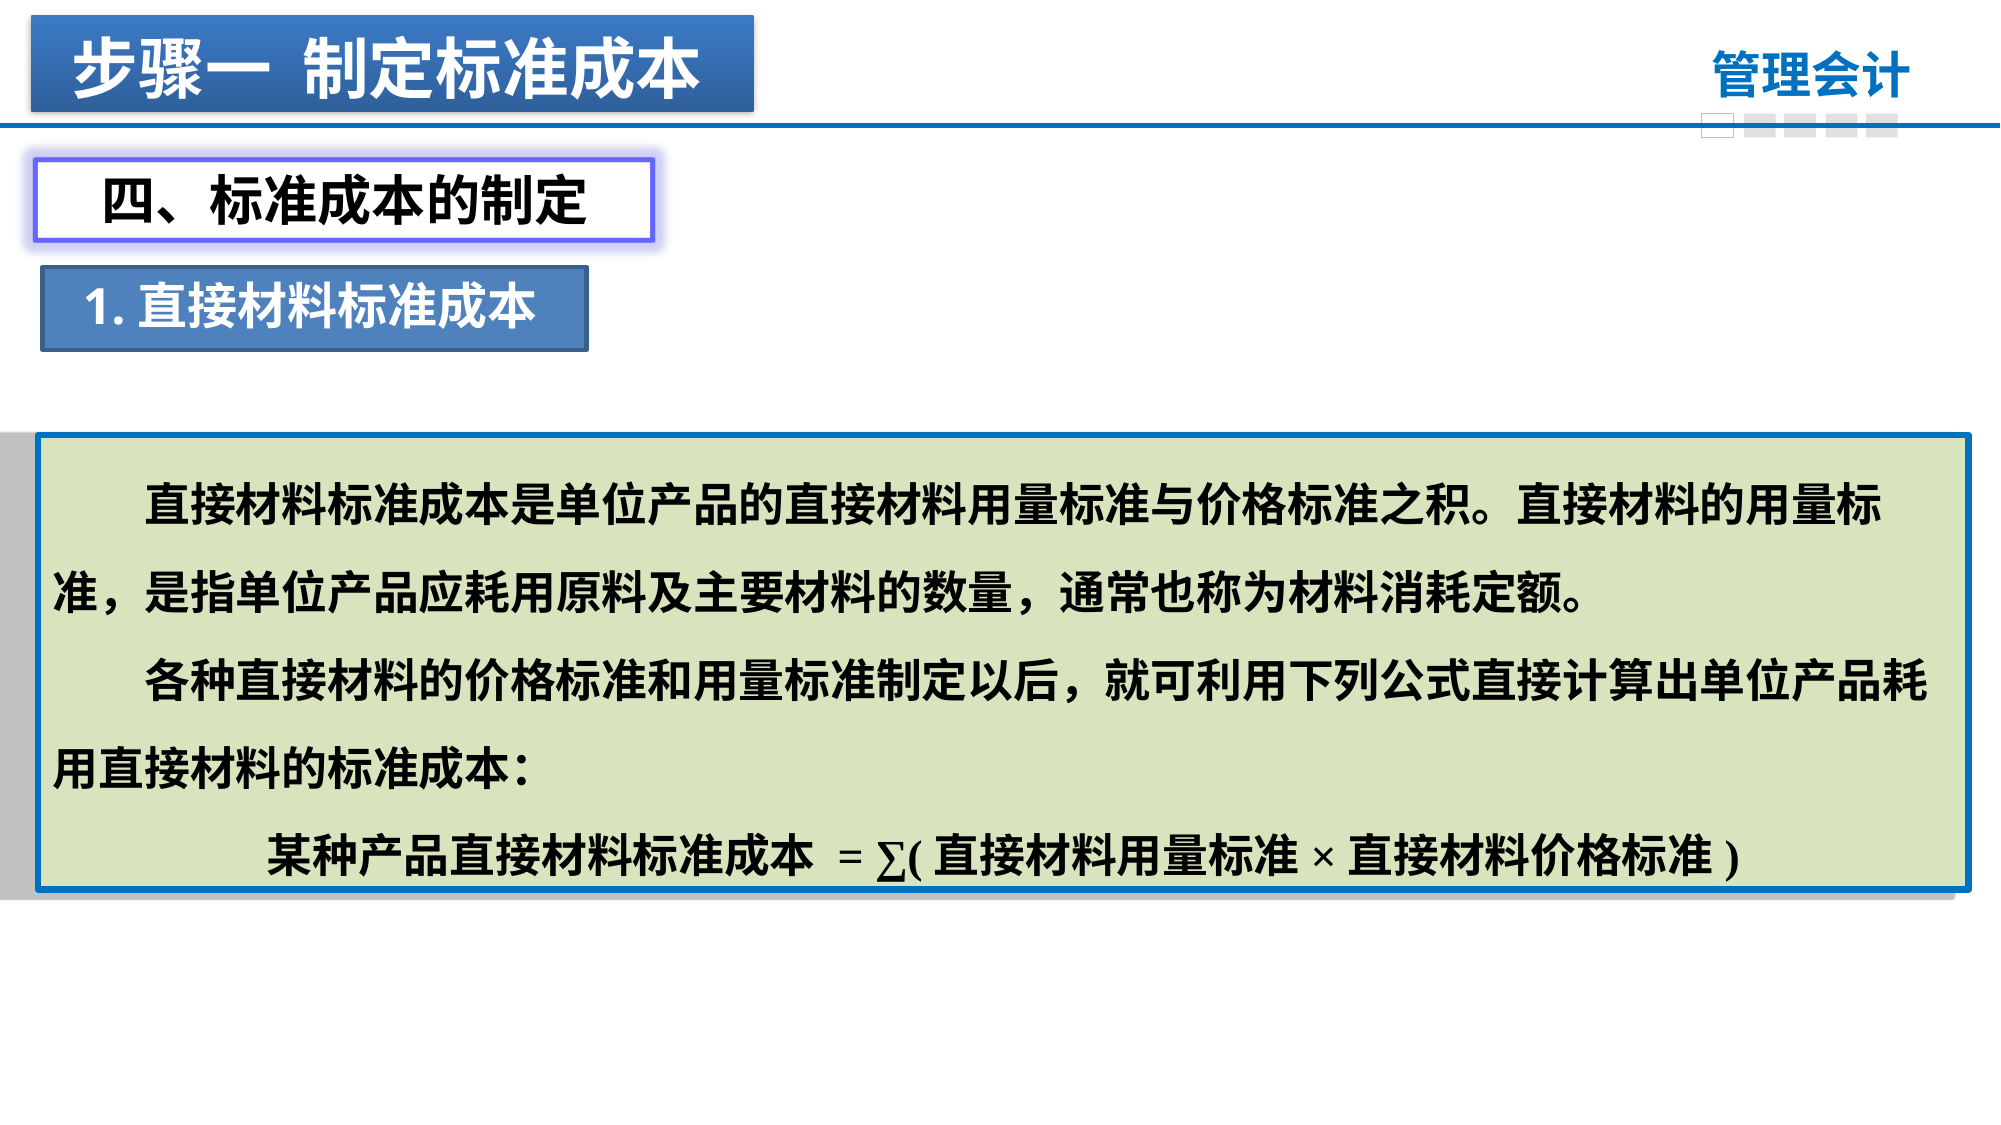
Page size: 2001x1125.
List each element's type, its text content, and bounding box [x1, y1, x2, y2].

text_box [31, 14, 754, 117]
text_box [42, 266, 587, 351]
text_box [7, 132, 682, 268]
text_box 直接材料标准成本是单位产品的直接材料用量标准与价格标准之积。直接材料的用量标准，是指单位产品应耗用原料及主要材料的数量，通常也称为材料消耗定额。 各种直接材料的价格标准和用量标准制定以后，就可利用下列公式直接计算出单位产品耗用直接材料的标准成本： 某种产品直接材料标准成本 = ∑(直接材料用量标准×直接材料价格标准) [35, 432, 1972, 893]
